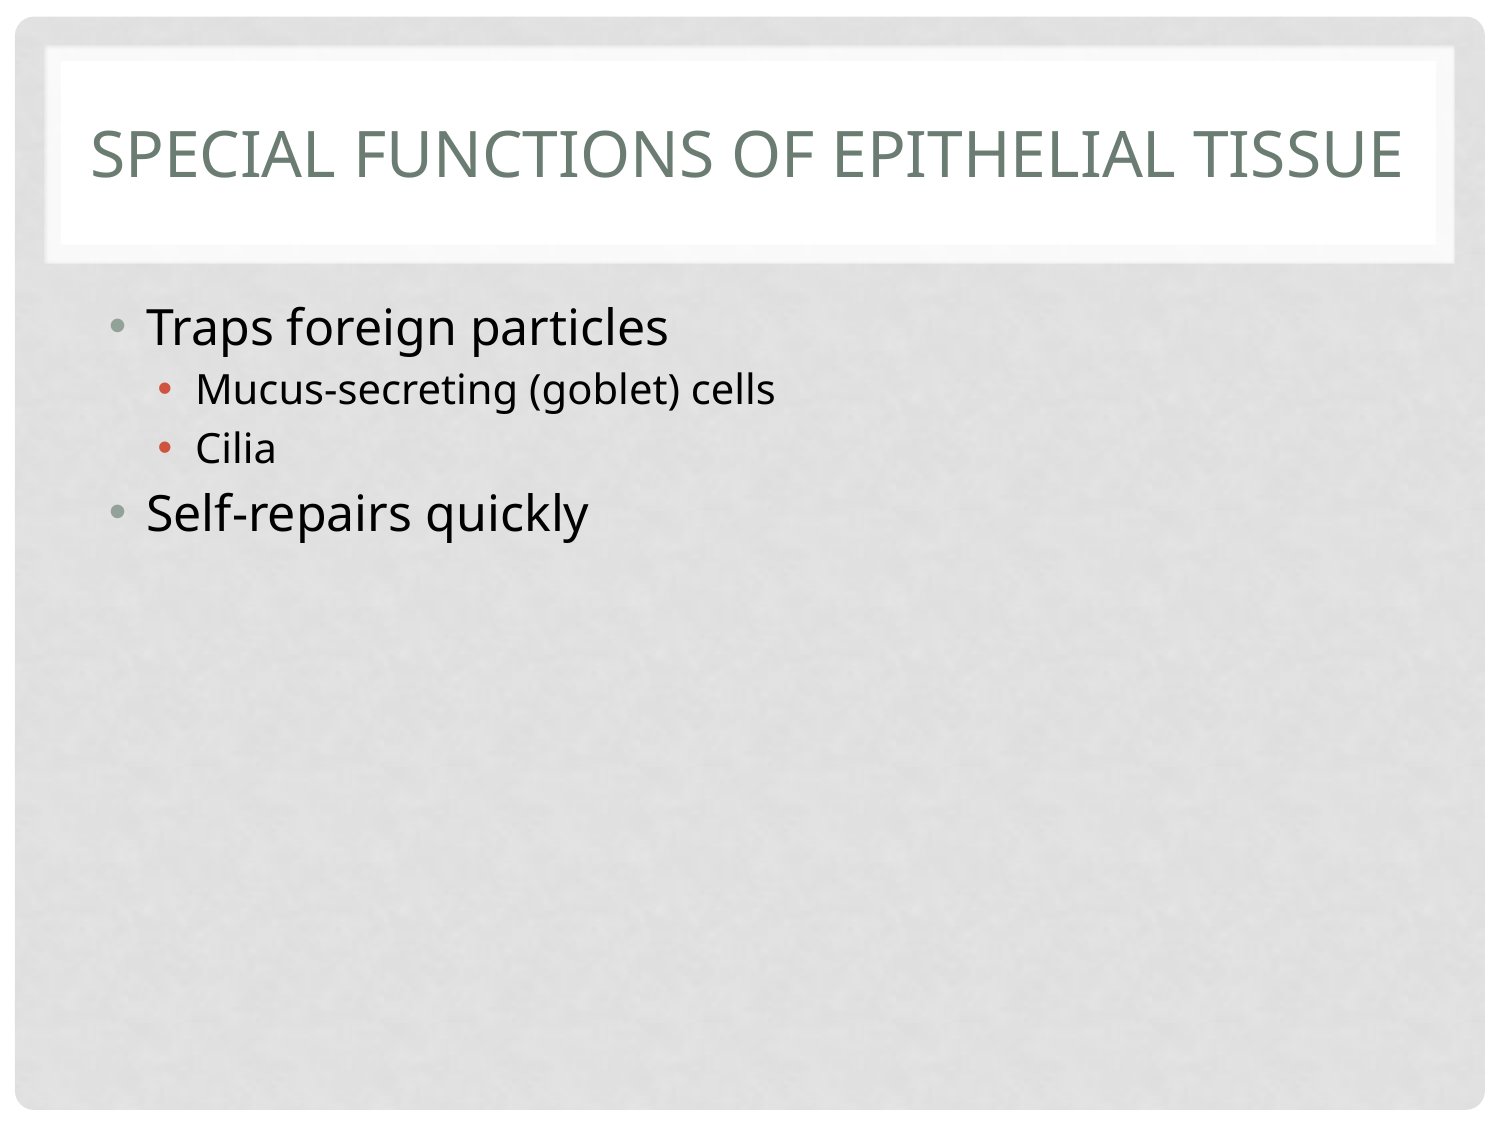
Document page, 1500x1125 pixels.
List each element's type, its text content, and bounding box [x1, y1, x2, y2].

list Traps foreign particles Mucus-secreting (goblet) cells Cilia Self-repairs quickly [75, 287, 1425, 1005]
title Special functions of epithelial tissue [69, 66, 1425, 238]
